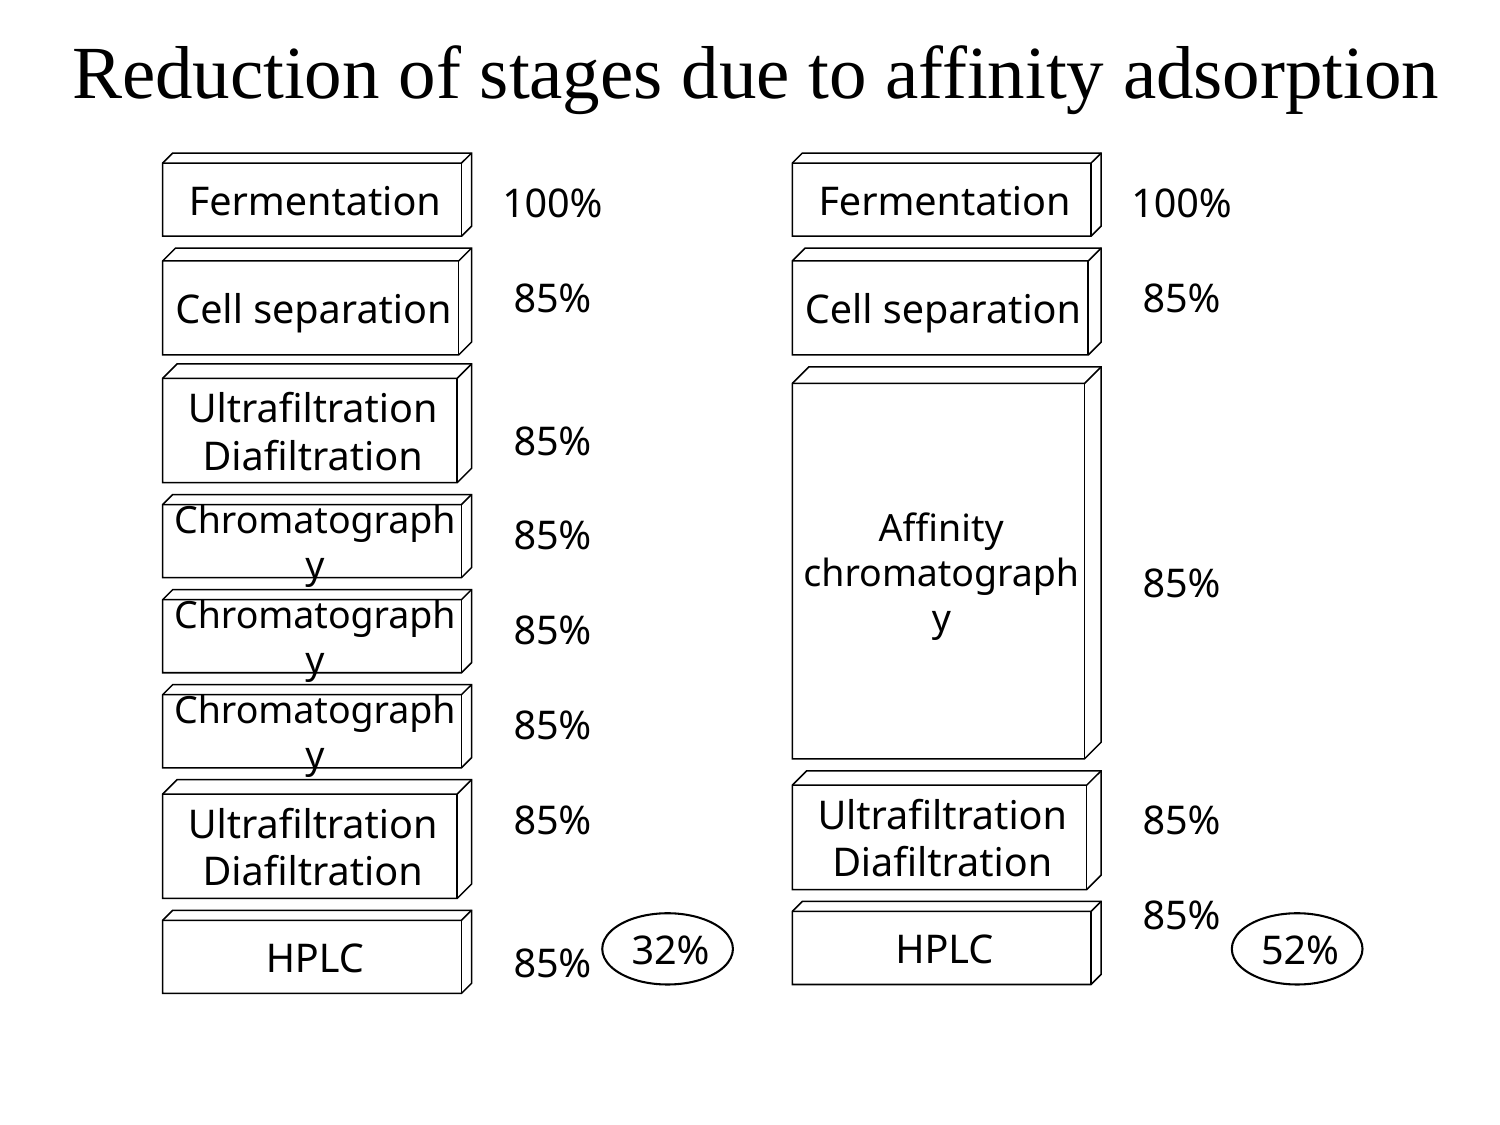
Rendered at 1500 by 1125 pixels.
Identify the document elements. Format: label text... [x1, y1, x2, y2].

text_box Reduction of stages due to affinity adsorption [0, 0, 1500, 138]
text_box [162, 152, 1363, 994]
